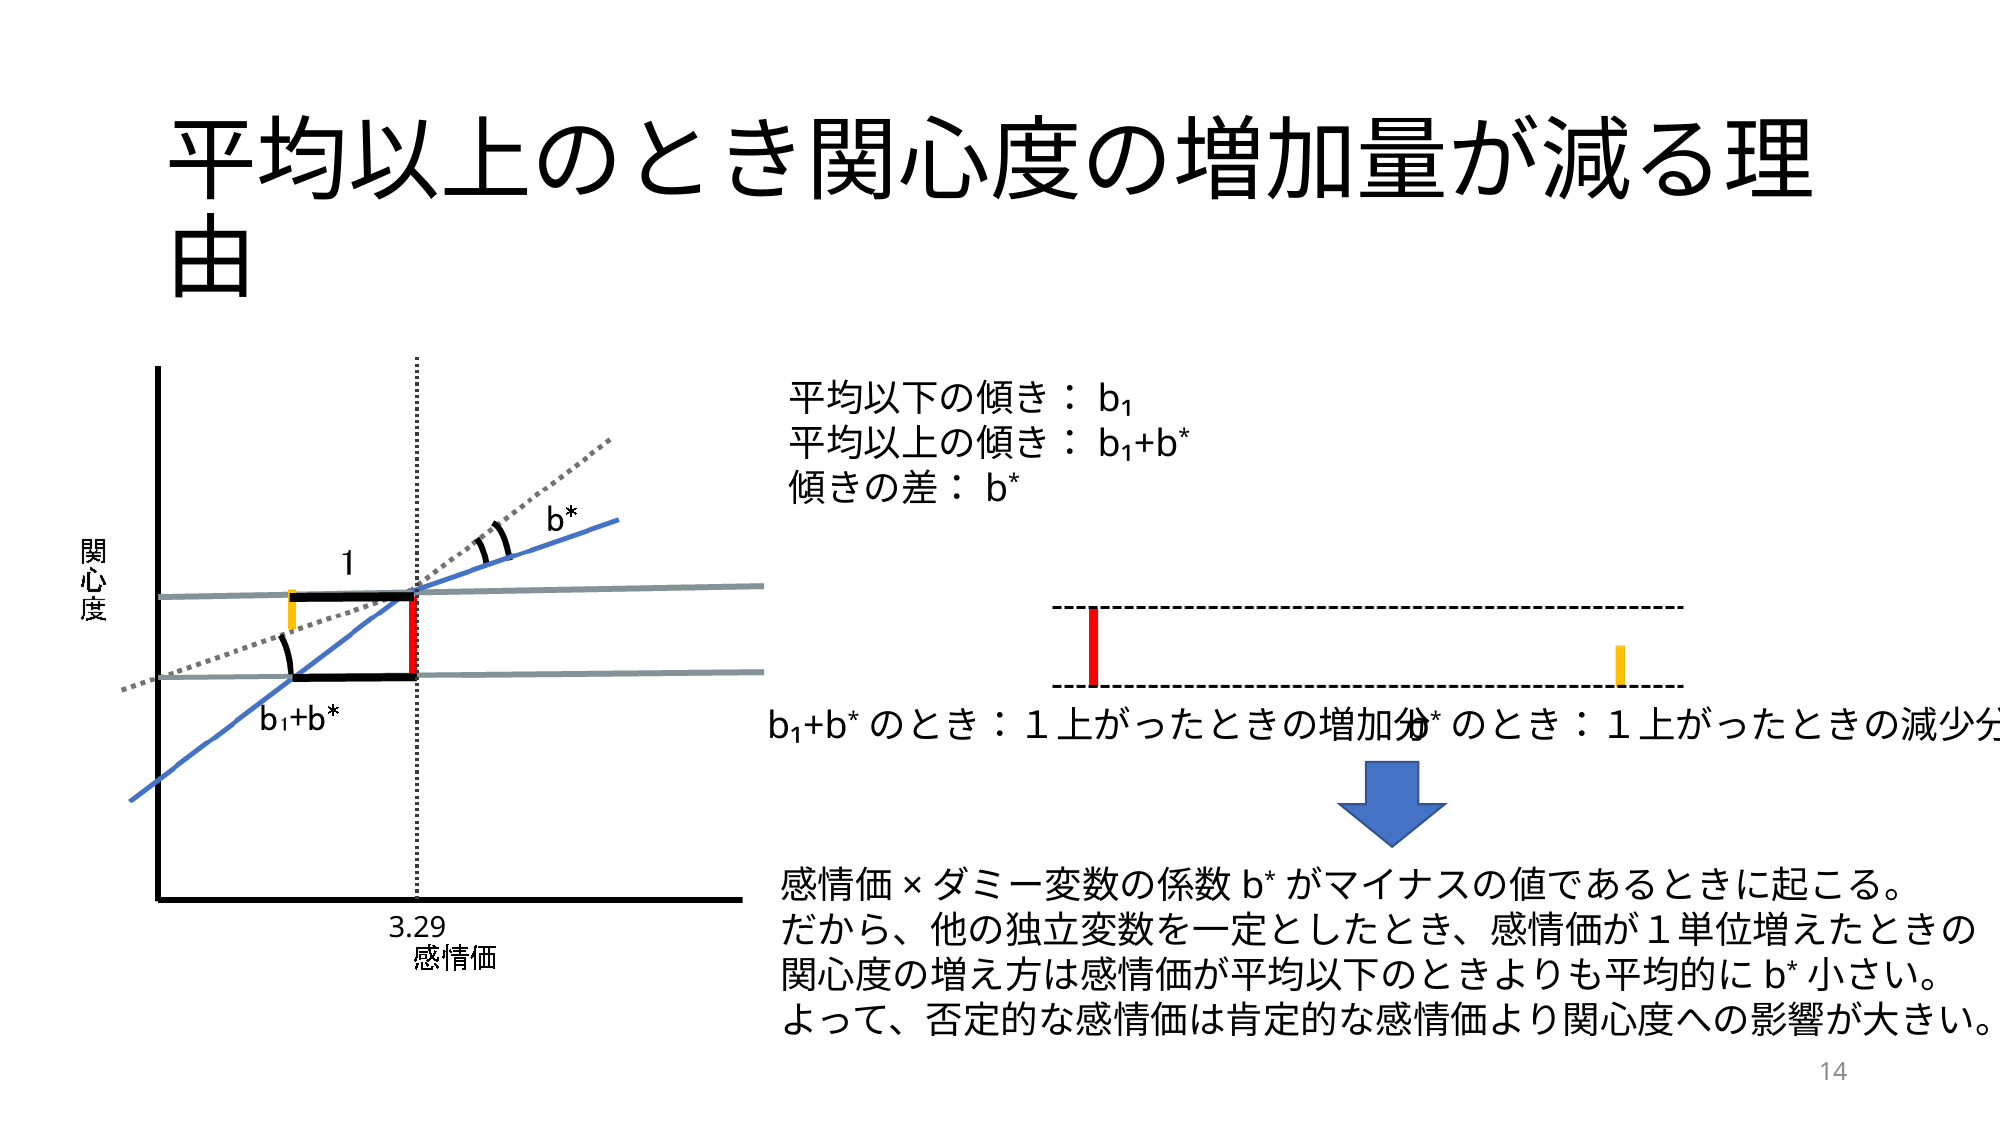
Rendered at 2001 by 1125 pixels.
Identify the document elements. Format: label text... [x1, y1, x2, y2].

text_box b*のとき：１上がったときの減少分 [1392, 693, 2000, 754]
picture [1052, 606, 1685, 692]
text_box 平均以下の傾き：b₁ 平均以上の傾き：b₁+b* 傾きの差：b* [773, 366, 1206, 517]
picture [57, 366, 766, 990]
text_box 感情価×ダミー変数の係数b*がマイナスの値であるときに起こる。 だから、他の独立変数を一定としたとき、感情価が１単位増えたときの関心度の増え方は感情価が平均以下のときよりも平均的にb*小さい。 よって、否定的な感情価は肯定的な感情価より関心度への影響が大きい。 [765, 854, 2000, 1049]
slide_number 14 [1412, 1049, 1863, 1103]
text_box b₁+b*のとき：１上がったときの増加分 [766, 693, 1392, 754]
text_box [1336, 760, 1448, 849]
title 平均以上のとき関心度の増加量が減る理由 [150, 103, 1875, 321]
